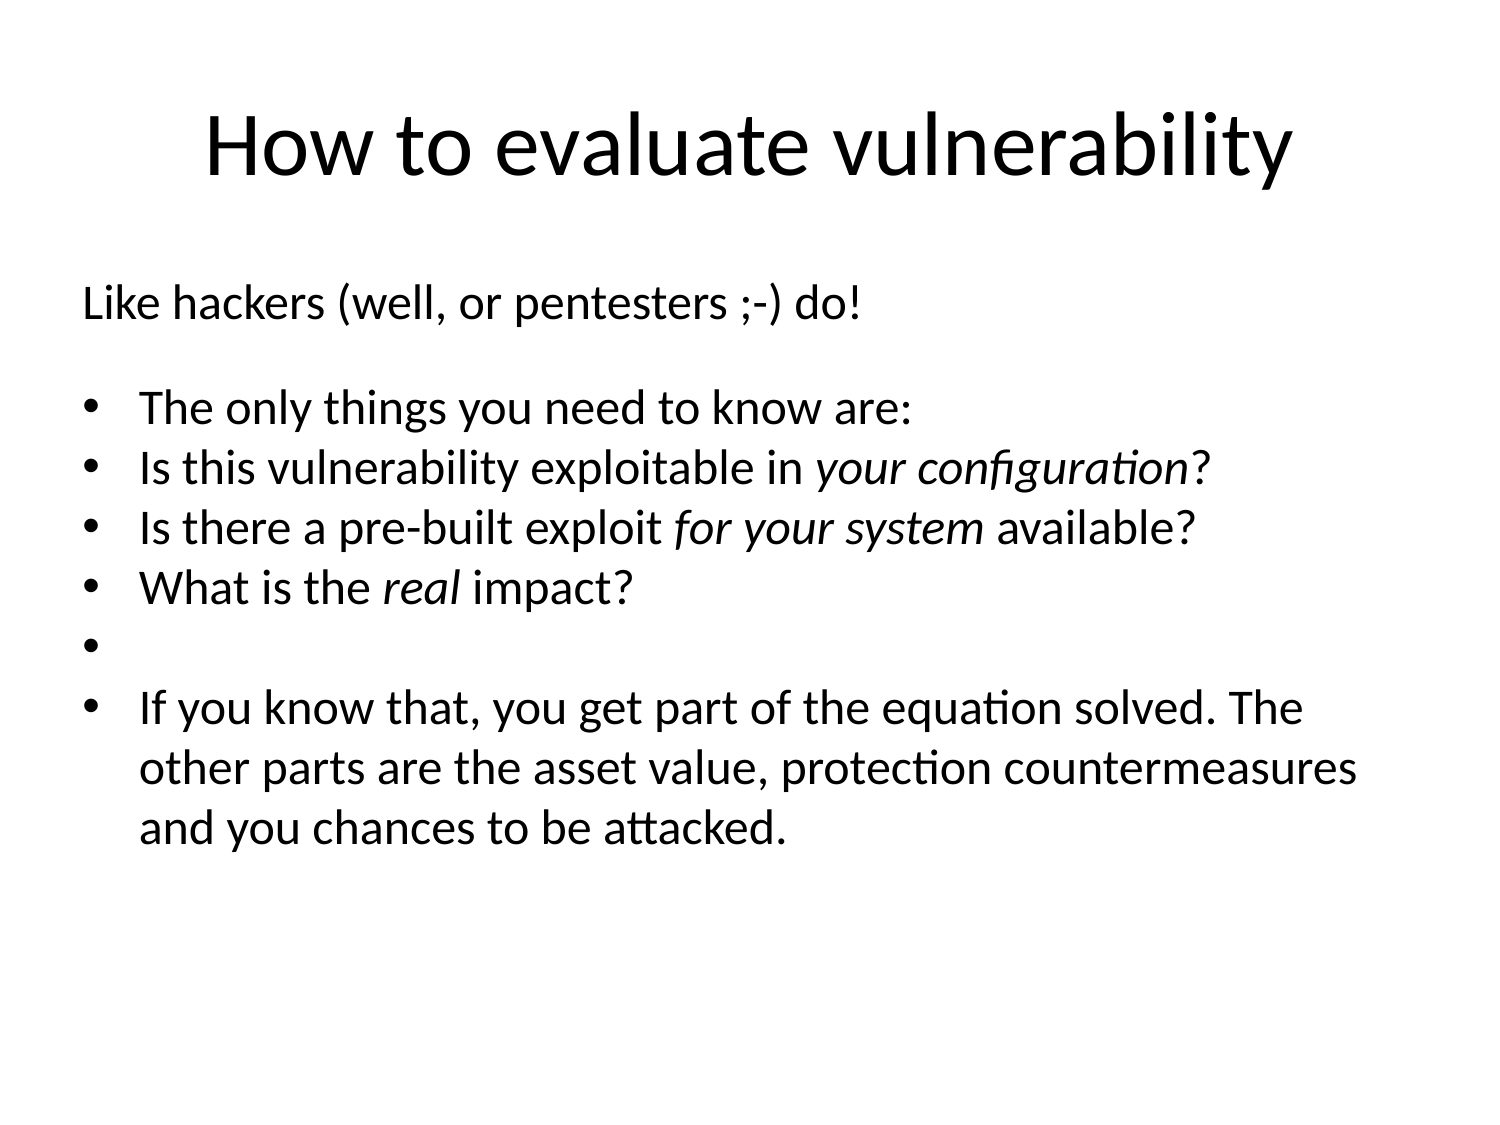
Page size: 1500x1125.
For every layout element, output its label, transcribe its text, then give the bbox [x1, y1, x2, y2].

text_box How to evaluate vulnerability [75, 76, 1425, 201]
text_box Like hackers (well, or pentesters ;-) do! The only things you need to know are: Is this vulnerability exploitable in your configuration? Is there a pre-built exploit for your system available? What is the real impact? If you know that, you get part of the equation solved. The other parts are the asset value, protection countermeasures and you chances to be attacked. [75, 262, 1425, 863]
